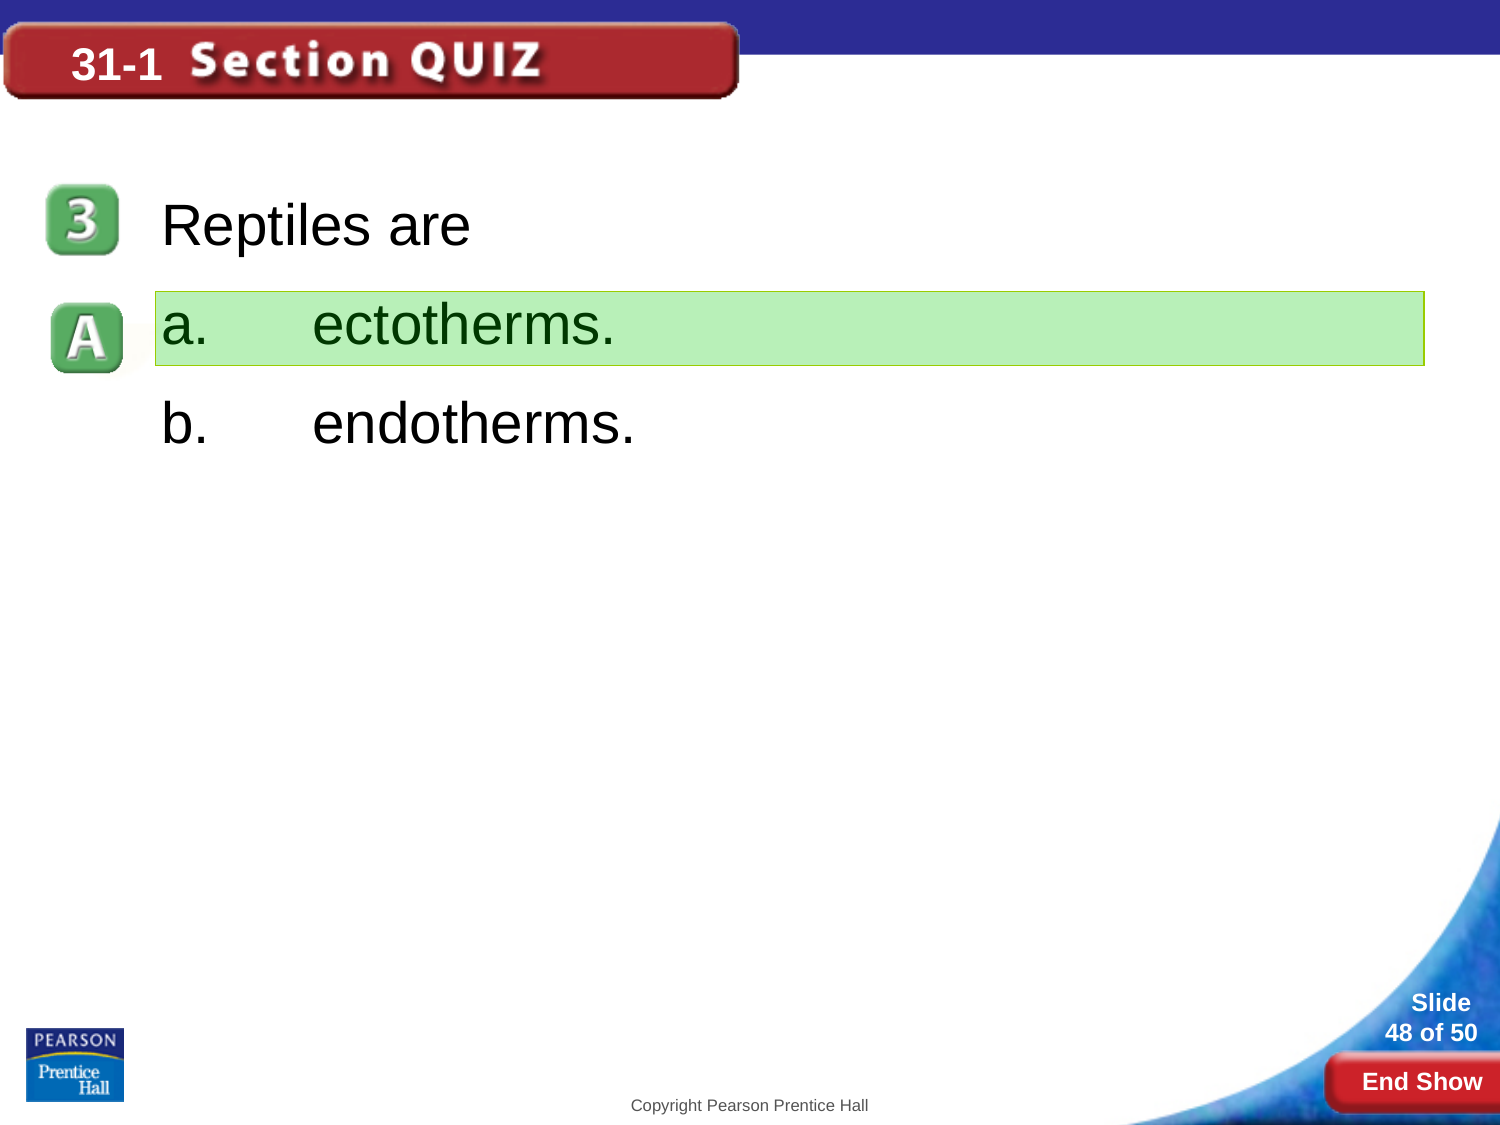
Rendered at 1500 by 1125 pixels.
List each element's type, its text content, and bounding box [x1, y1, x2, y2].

title 31-1 [2, 26, 179, 98]
list Reptiles are a. ectotherms. b. endotherms. [44, 179, 1440, 1094]
footer Copyright Pearson Prentice Hall [512, 1094, 988, 1113]
text_box [155, 291, 1424, 366]
picture [38, 178, 136, 264]
picture [0, 0, 1500, 1125]
